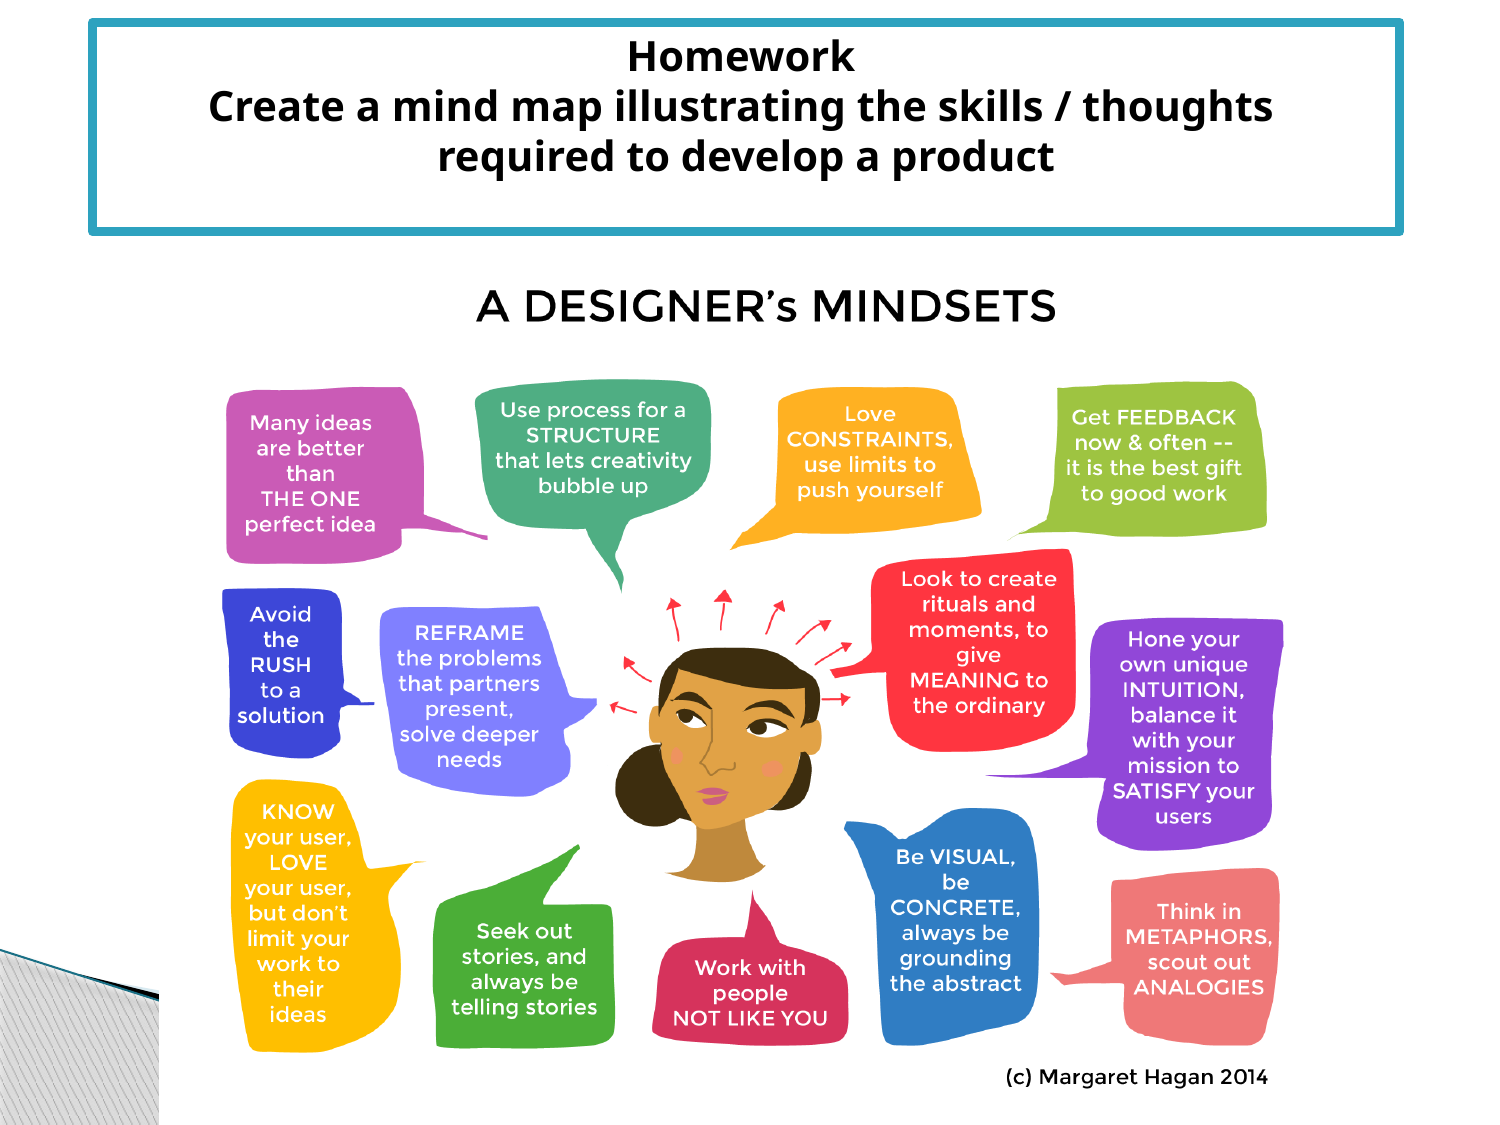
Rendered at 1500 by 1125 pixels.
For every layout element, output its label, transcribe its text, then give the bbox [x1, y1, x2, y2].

picture [159, 228, 1341, 1125]
text_box Homework Create a mind map illustrating the skills / thoughts required to develop a product [88, 18, 1404, 236]
